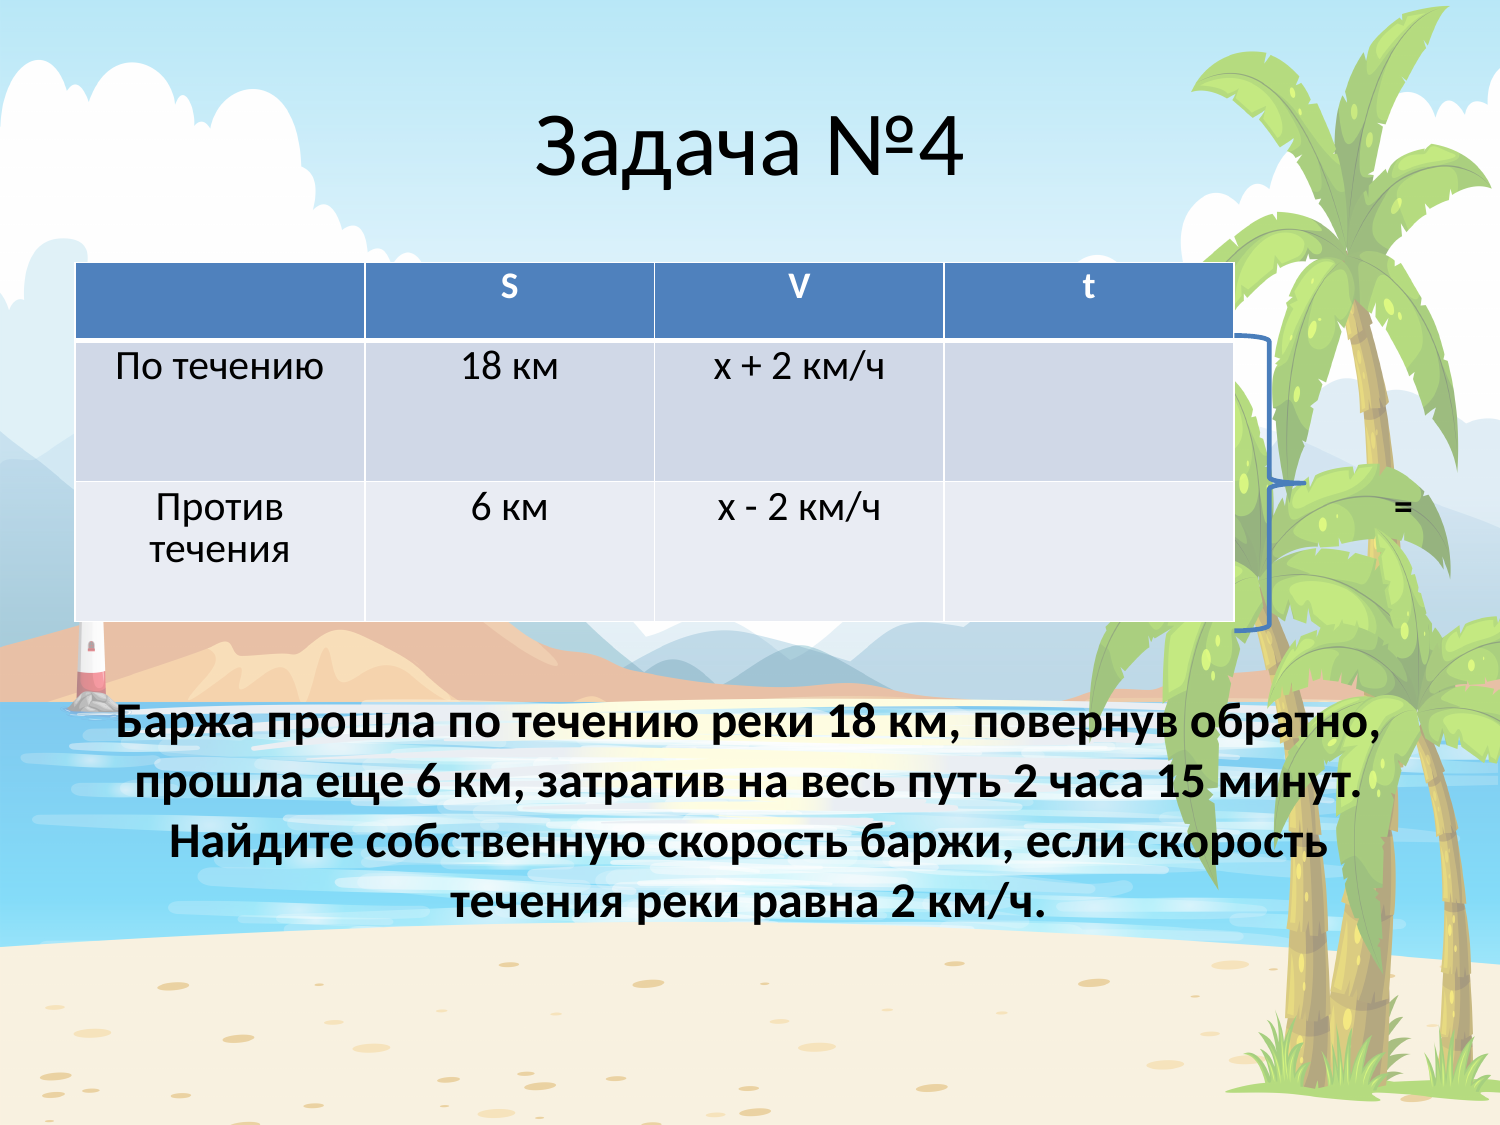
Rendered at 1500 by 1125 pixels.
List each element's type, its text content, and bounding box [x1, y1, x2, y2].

title Задача №4 [75, 45, 1425, 233]
text_box Баржа прошла по течению реки 18 км, повернув обратно, прошла еще 6 км, затратив на весь путь 2 часа 15 минут. Найдите собственную скорость баржи, если скорость течения реки равна 2 км/ч. [75, 680, 1423, 936]
text_box [1234, 334, 1305, 632]
